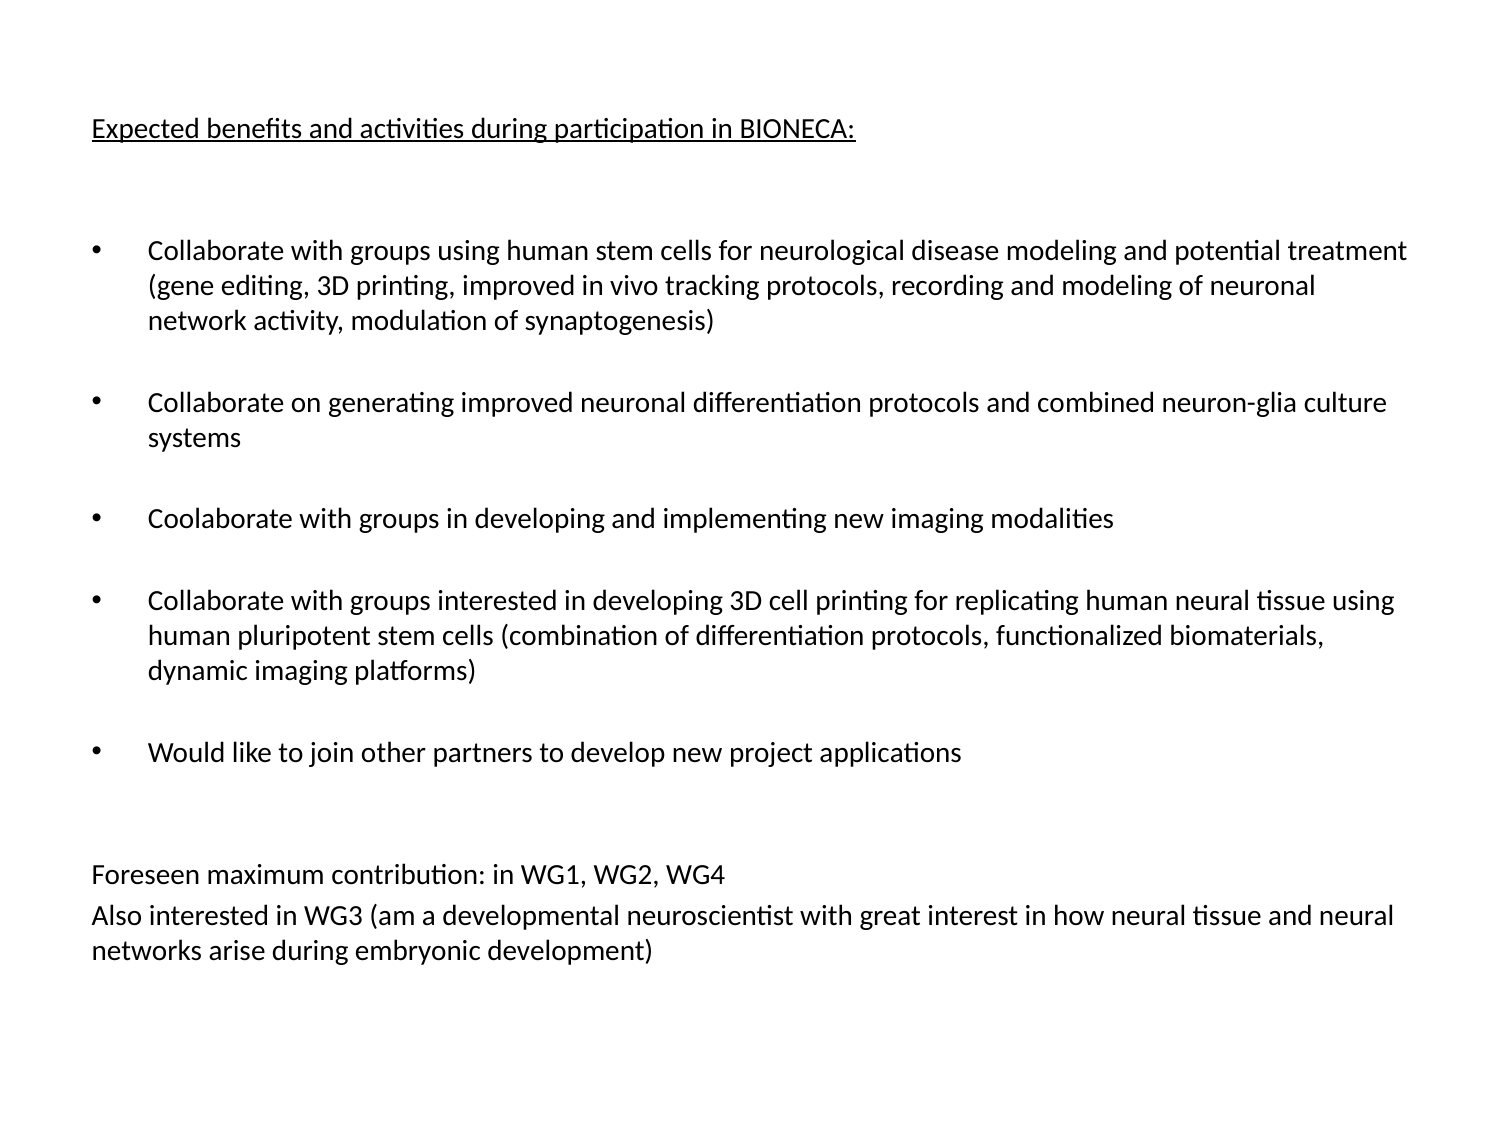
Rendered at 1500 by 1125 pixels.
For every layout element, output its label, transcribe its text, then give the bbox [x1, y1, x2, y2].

list Expected benefits and activities during participation in BIONECA: Collaborate with groups using human stem cells for neurological disease modeling and potential treatment (gene editing, 3D printing, improved in vivo tracking protocols, recording and modeling of neuronal network activity, modulation of synaptogenesis) Collaborate on generating improved neuronal differentiation protocols and combined neuron-glia culture systems Coolaborate with groups in developing and implementing new imaging modalities Collaborate with groups interested in developing 3D cell printing for replicating human neural tissue using human pluripotent stem cells (combination of differentiation protocols, functionalized biomaterials, dynamic imaging platforms) Would like to join other partners to develop new project applications Foreseen maximum contribution: in WG1, WG2, WG4 Also interested in WG3 (am a developmental neuroscientist with great interest in how neural tissue and neural networks arise during embryonic development) [76, 101, 1427, 845]
